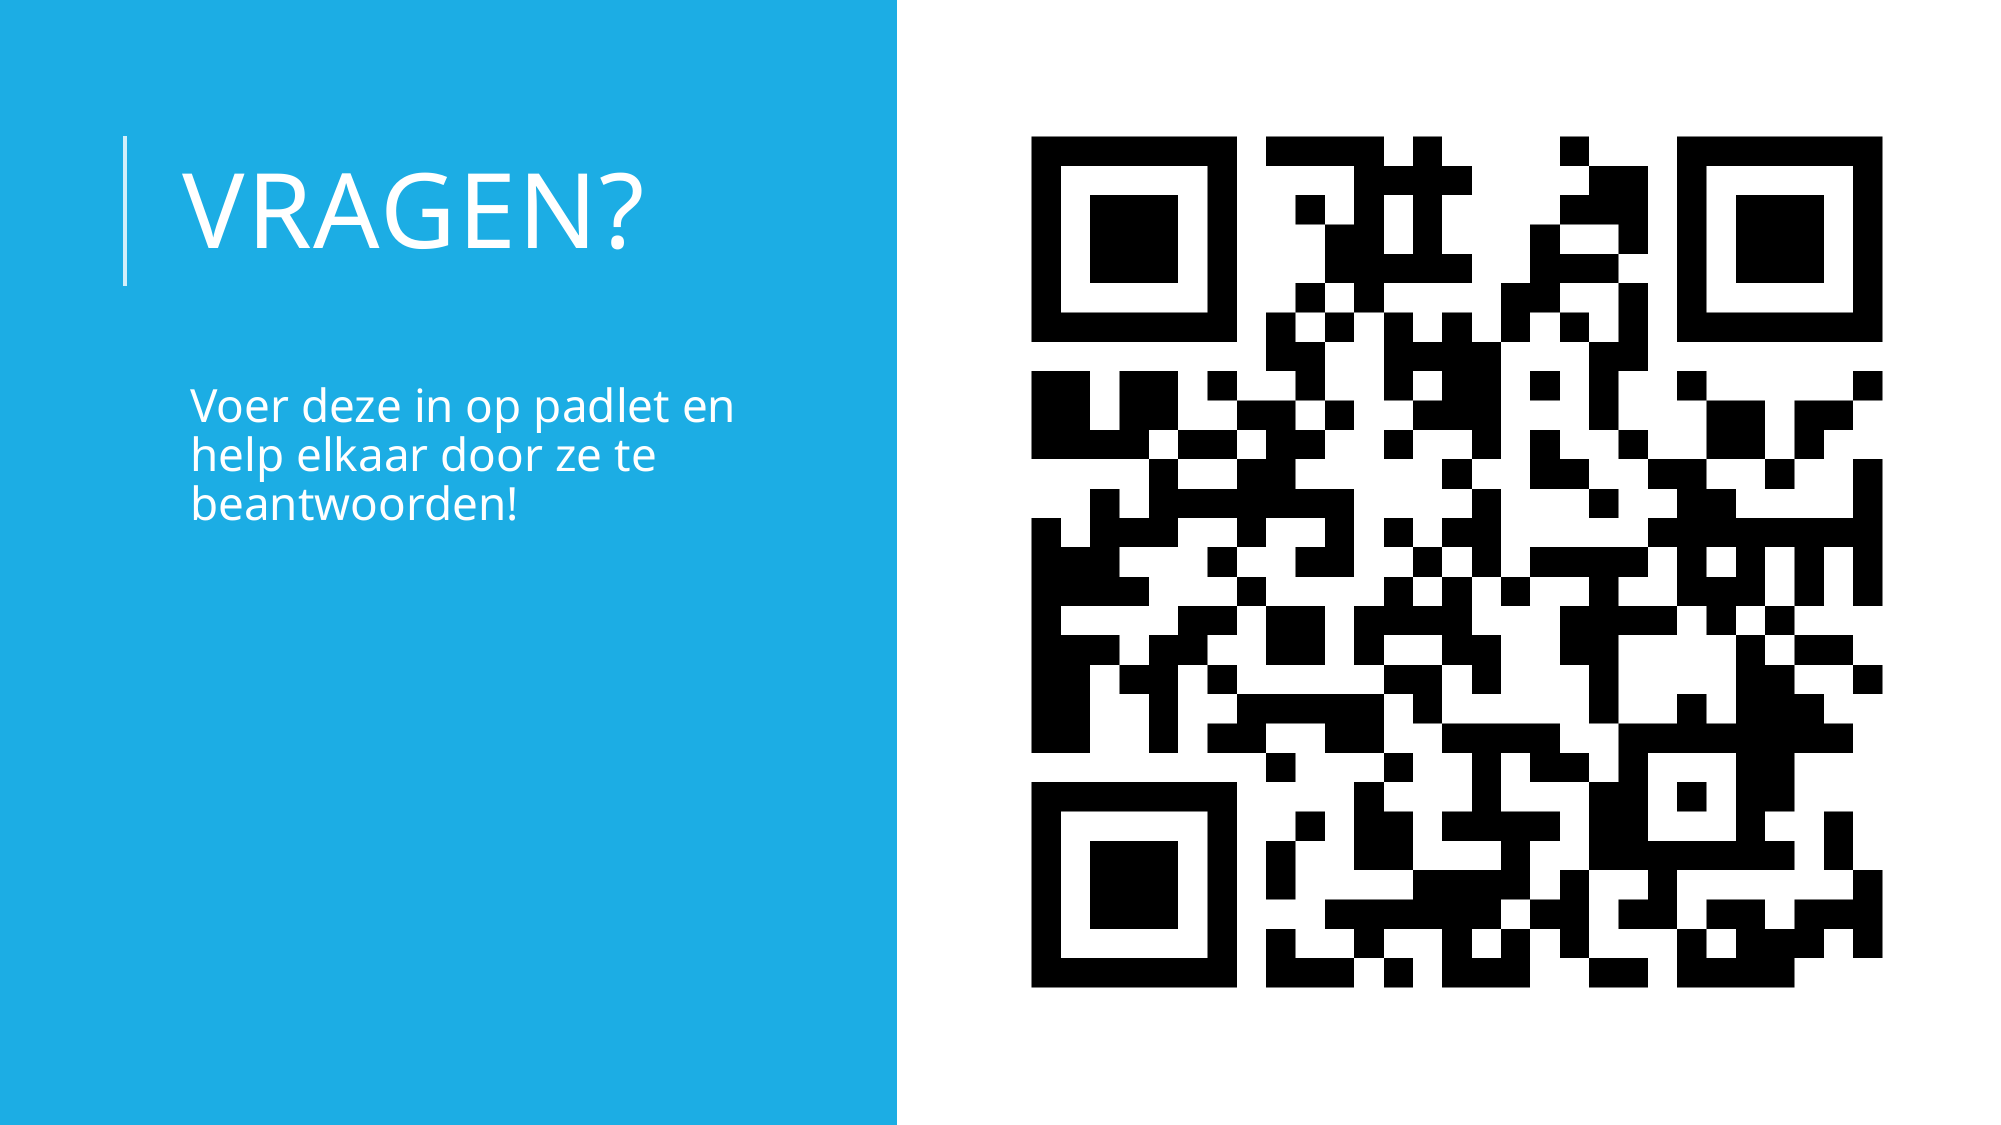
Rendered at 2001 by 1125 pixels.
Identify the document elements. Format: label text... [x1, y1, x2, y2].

title Vragen? [168, 96, 788, 342]
list Voer deze in op padlet en help elkaar door ze te beantwoorden! [168, 375, 790, 1020]
picture [999, 104, 1896, 1021]
text_box [0, 0, 898, 1125]
